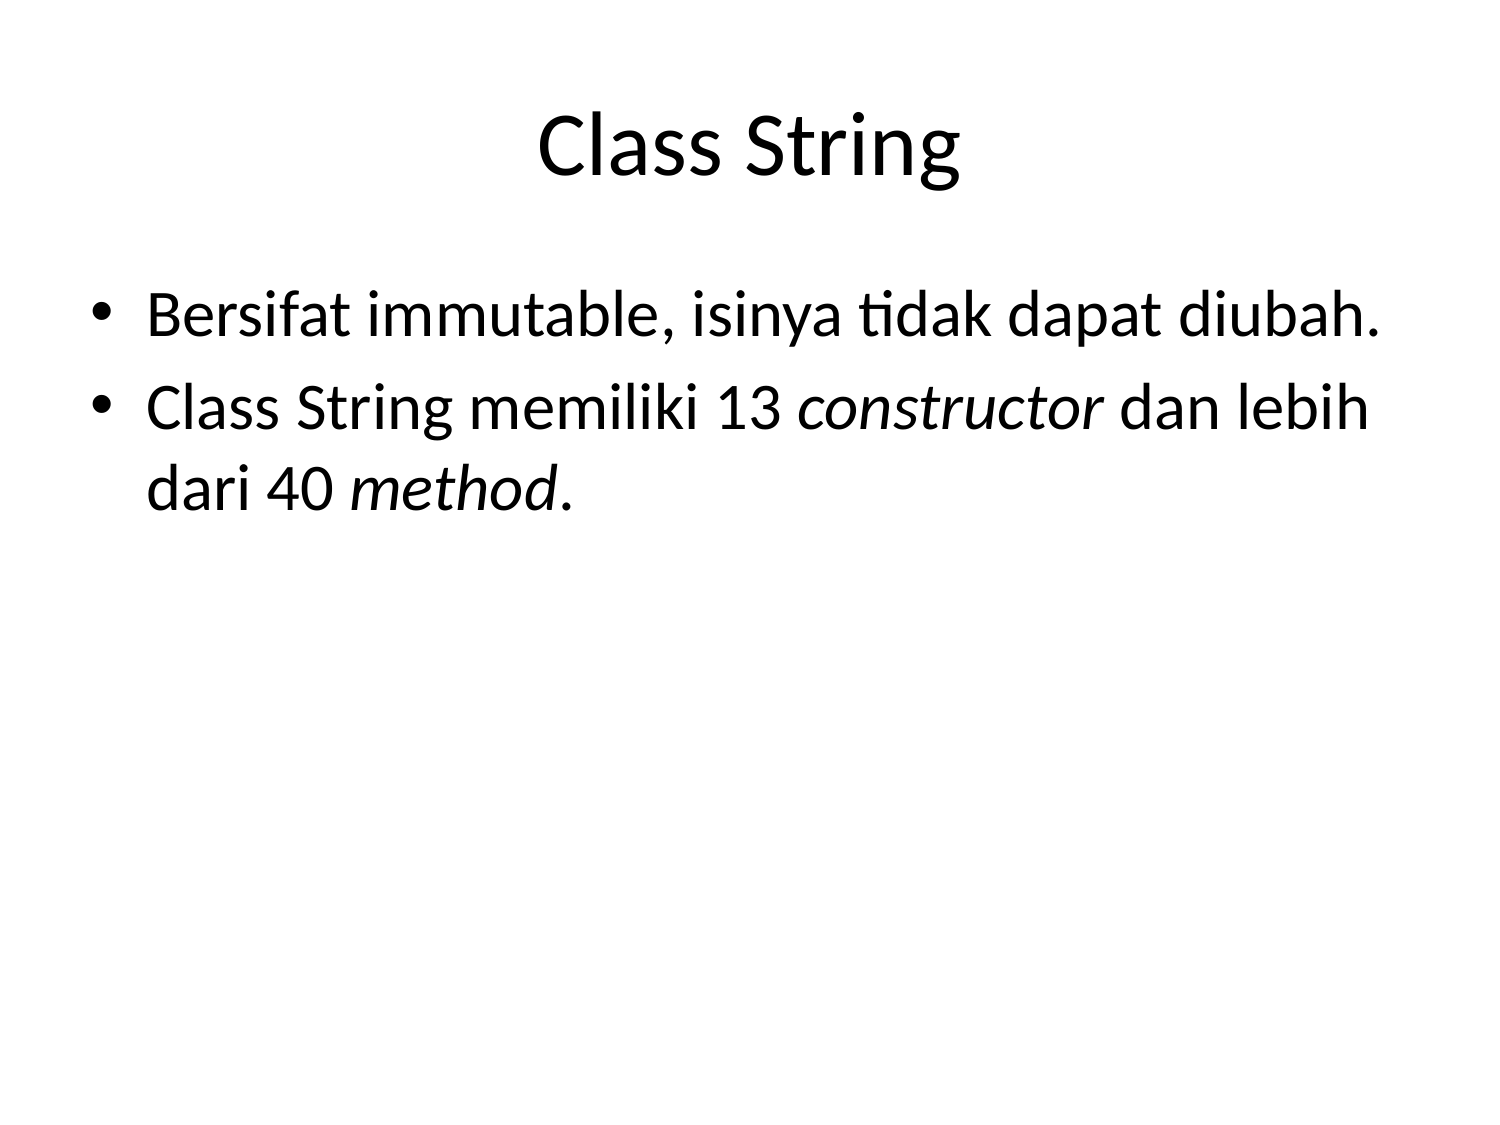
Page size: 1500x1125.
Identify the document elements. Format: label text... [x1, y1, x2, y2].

list Bersifat immutable, isinya tidak dapat diubah. Class String memiliki 13 constructor dan lebih dari 40 method. [75, 262, 1425, 1005]
title Class String [75, 45, 1425, 233]
